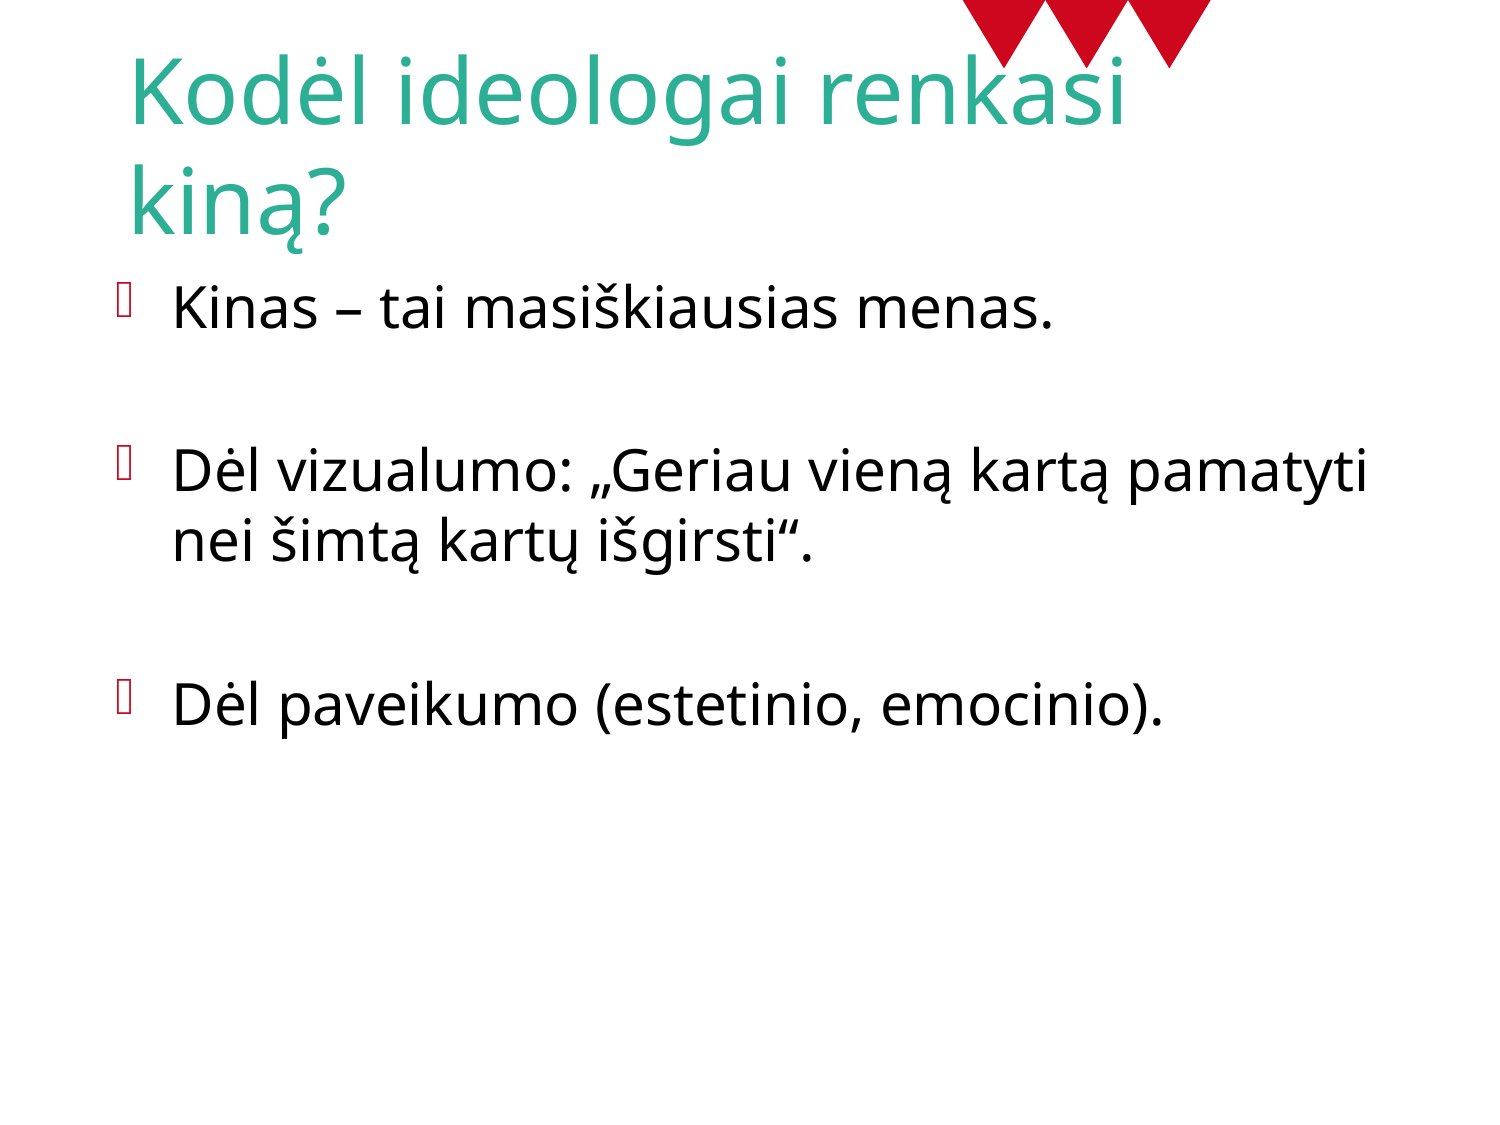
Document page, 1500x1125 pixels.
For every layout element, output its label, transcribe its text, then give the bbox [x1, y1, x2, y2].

list Kinas – tai masiškiausias menas. Dėl vizualumo: „Geriau vieną kartą pamatyti nei šimtą kartų išgirsti“. Dėl paveikumo (estetinio, emocinio). [100, 262, 1400, 1012]
title Kodėl ideologai renkasi kiną? [112, 66, 1388, 220]
